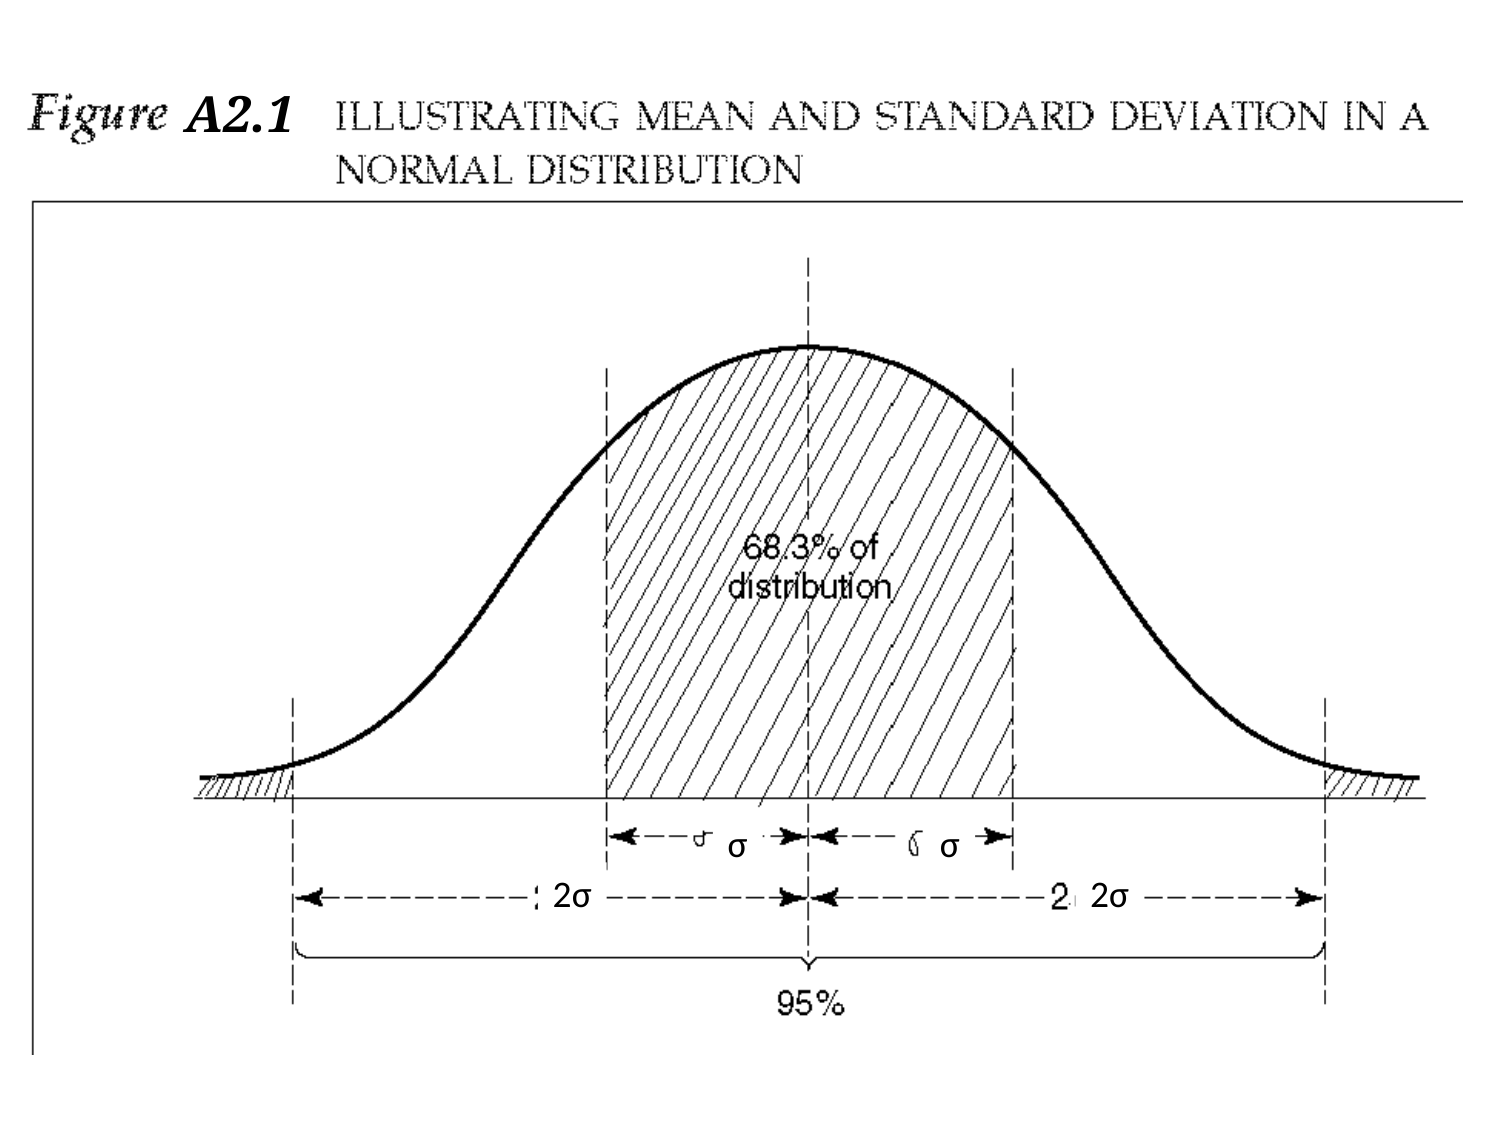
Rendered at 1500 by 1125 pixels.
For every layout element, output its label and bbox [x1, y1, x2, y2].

picture [0, 66, 1463, 1055]
